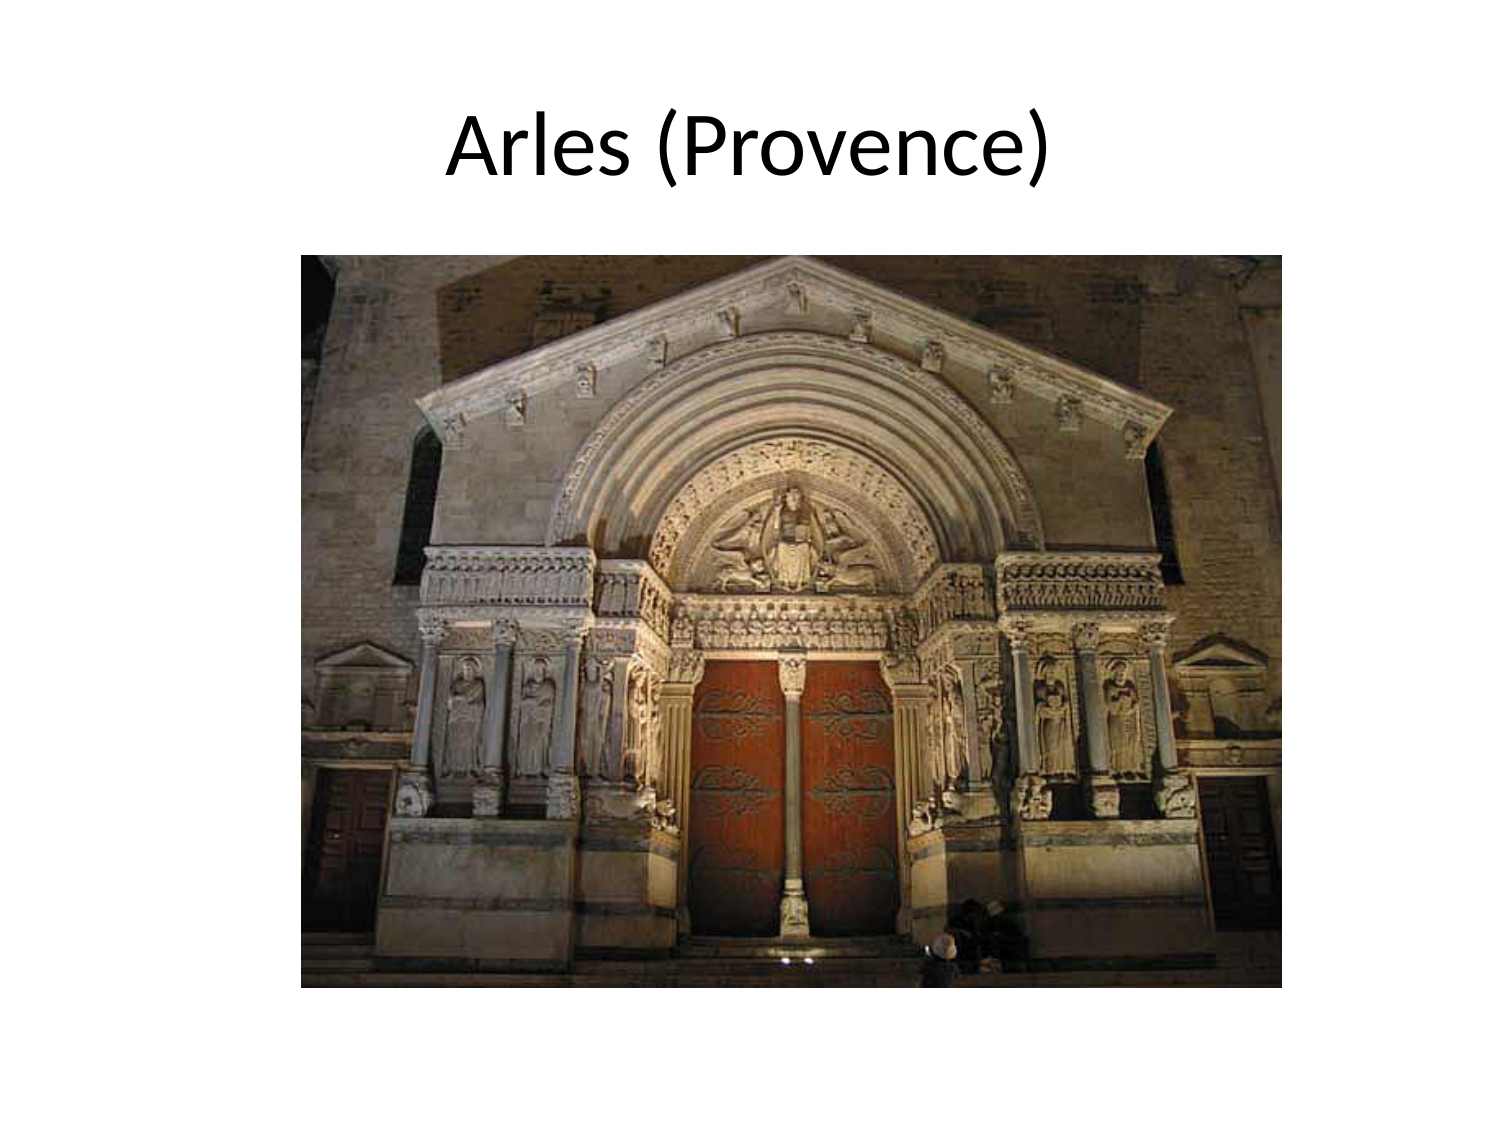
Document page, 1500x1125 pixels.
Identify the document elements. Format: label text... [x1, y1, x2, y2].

title Arles (Provence) [75, 45, 1425, 233]
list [300, 255, 1282, 988]
